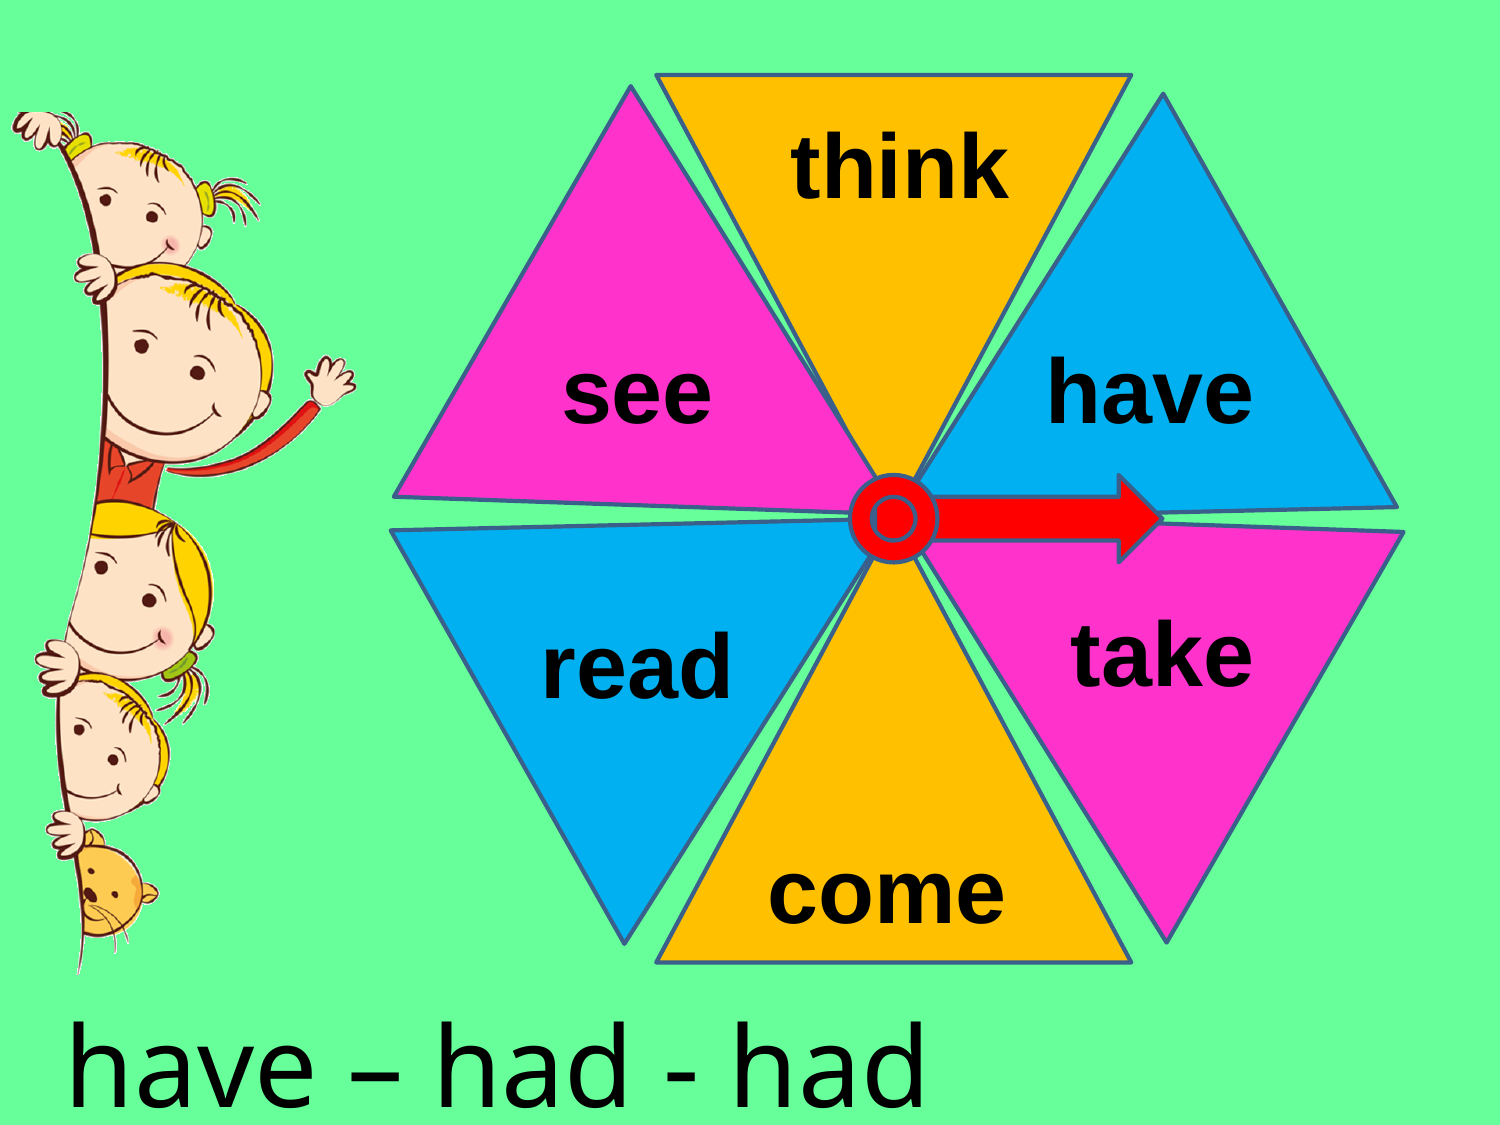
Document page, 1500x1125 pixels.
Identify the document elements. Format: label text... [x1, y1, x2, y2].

picture [0, 112, 363, 976]
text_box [449, 74, 1345, 963]
text_box have – had - had [50, 987, 1363, 1125]
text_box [624, 474, 1163, 563]
